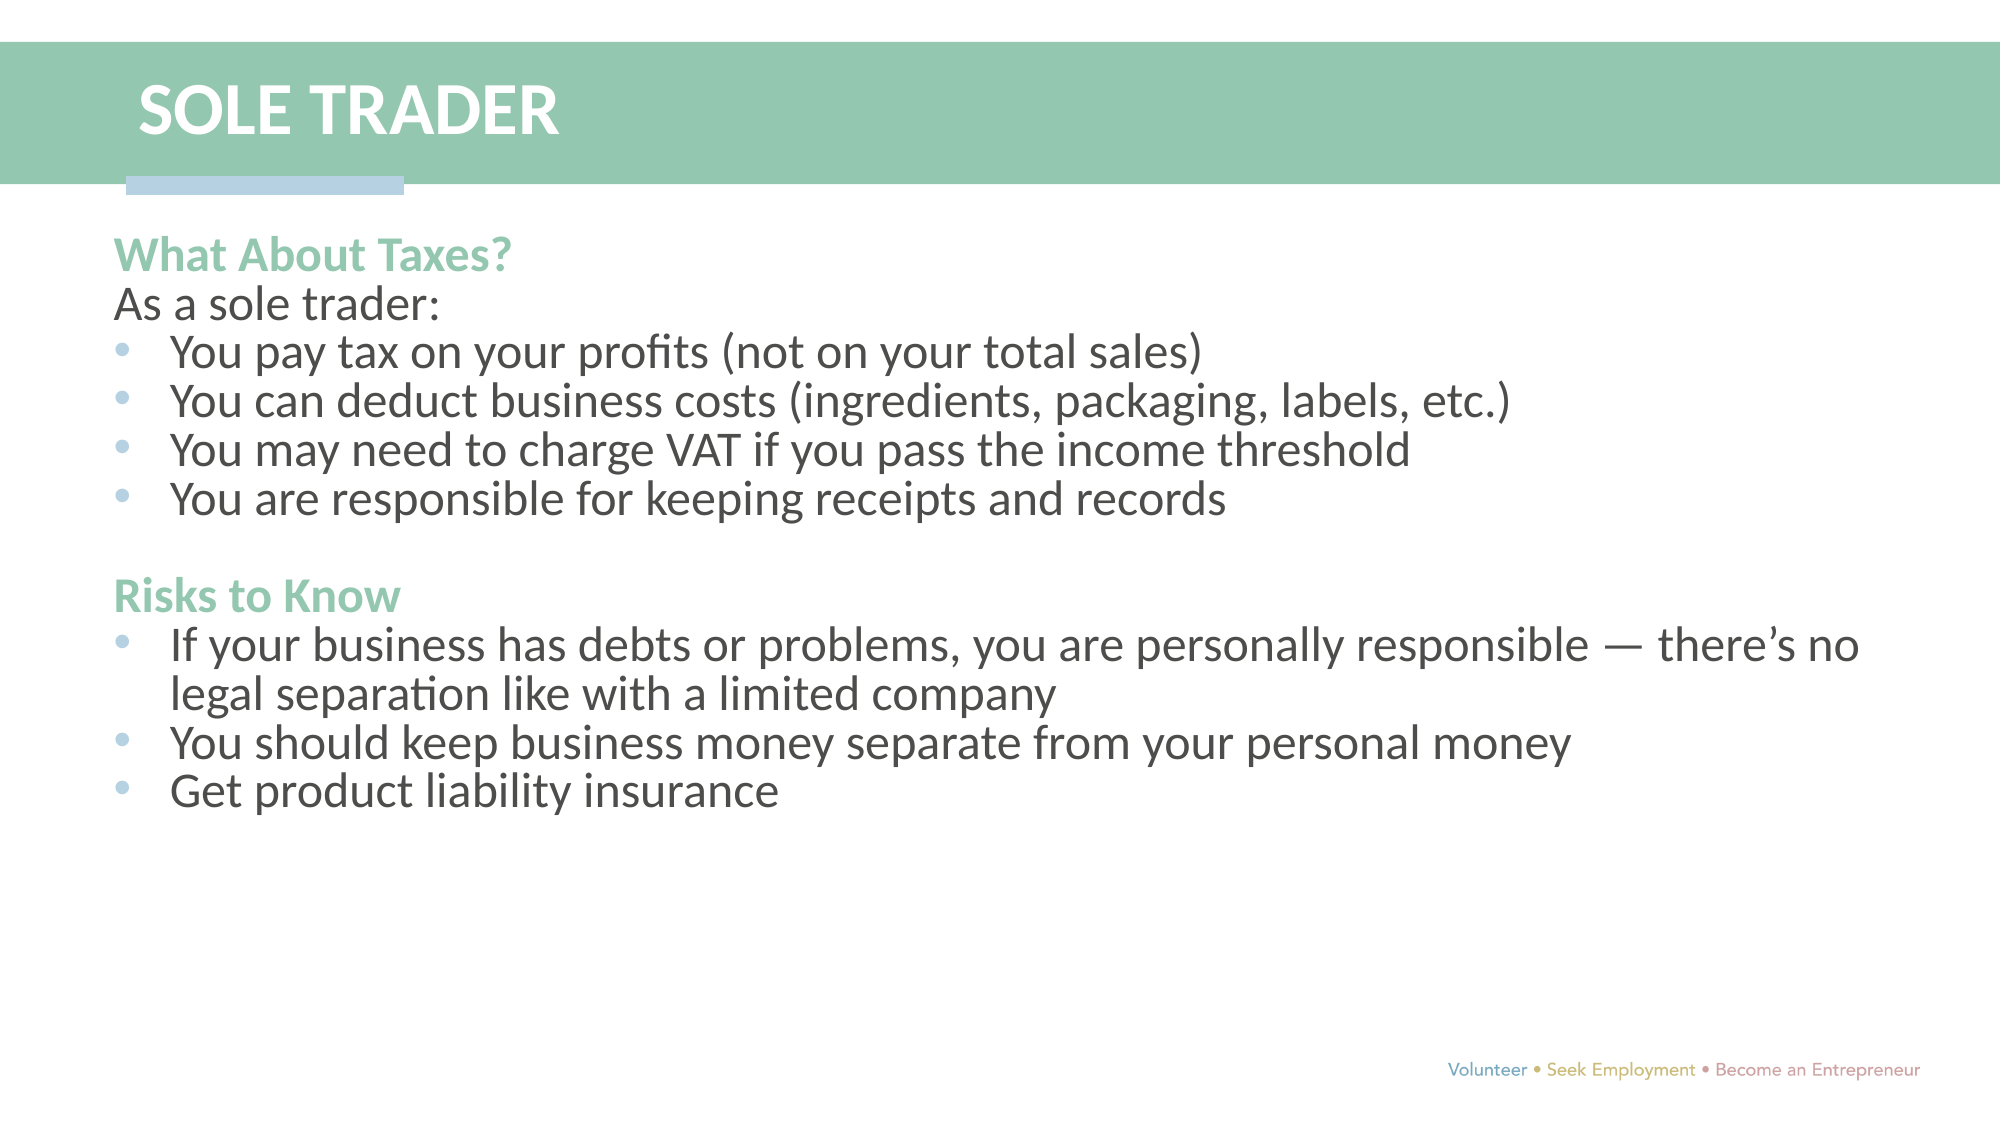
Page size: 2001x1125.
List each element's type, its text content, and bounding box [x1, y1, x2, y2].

picture [1418, 1046, 1971, 1103]
text_box What About Taxes? As a sole trader: You pay tax on your profits (not on your total sales) You can deduct business costs (ingredients, packaging, labels, etc.) You may need to charge VAT if you pass the income threshold You are responsible for keeping receipts and records Risks to Know If your business has debts or problems, you are personally responsible — there’s no legal separation like with a limited company You should keep business money separate from your personal money Get product liability insurance [98, 224, 1964, 867]
list SOLE TRADER [123, 51, 1913, 170]
